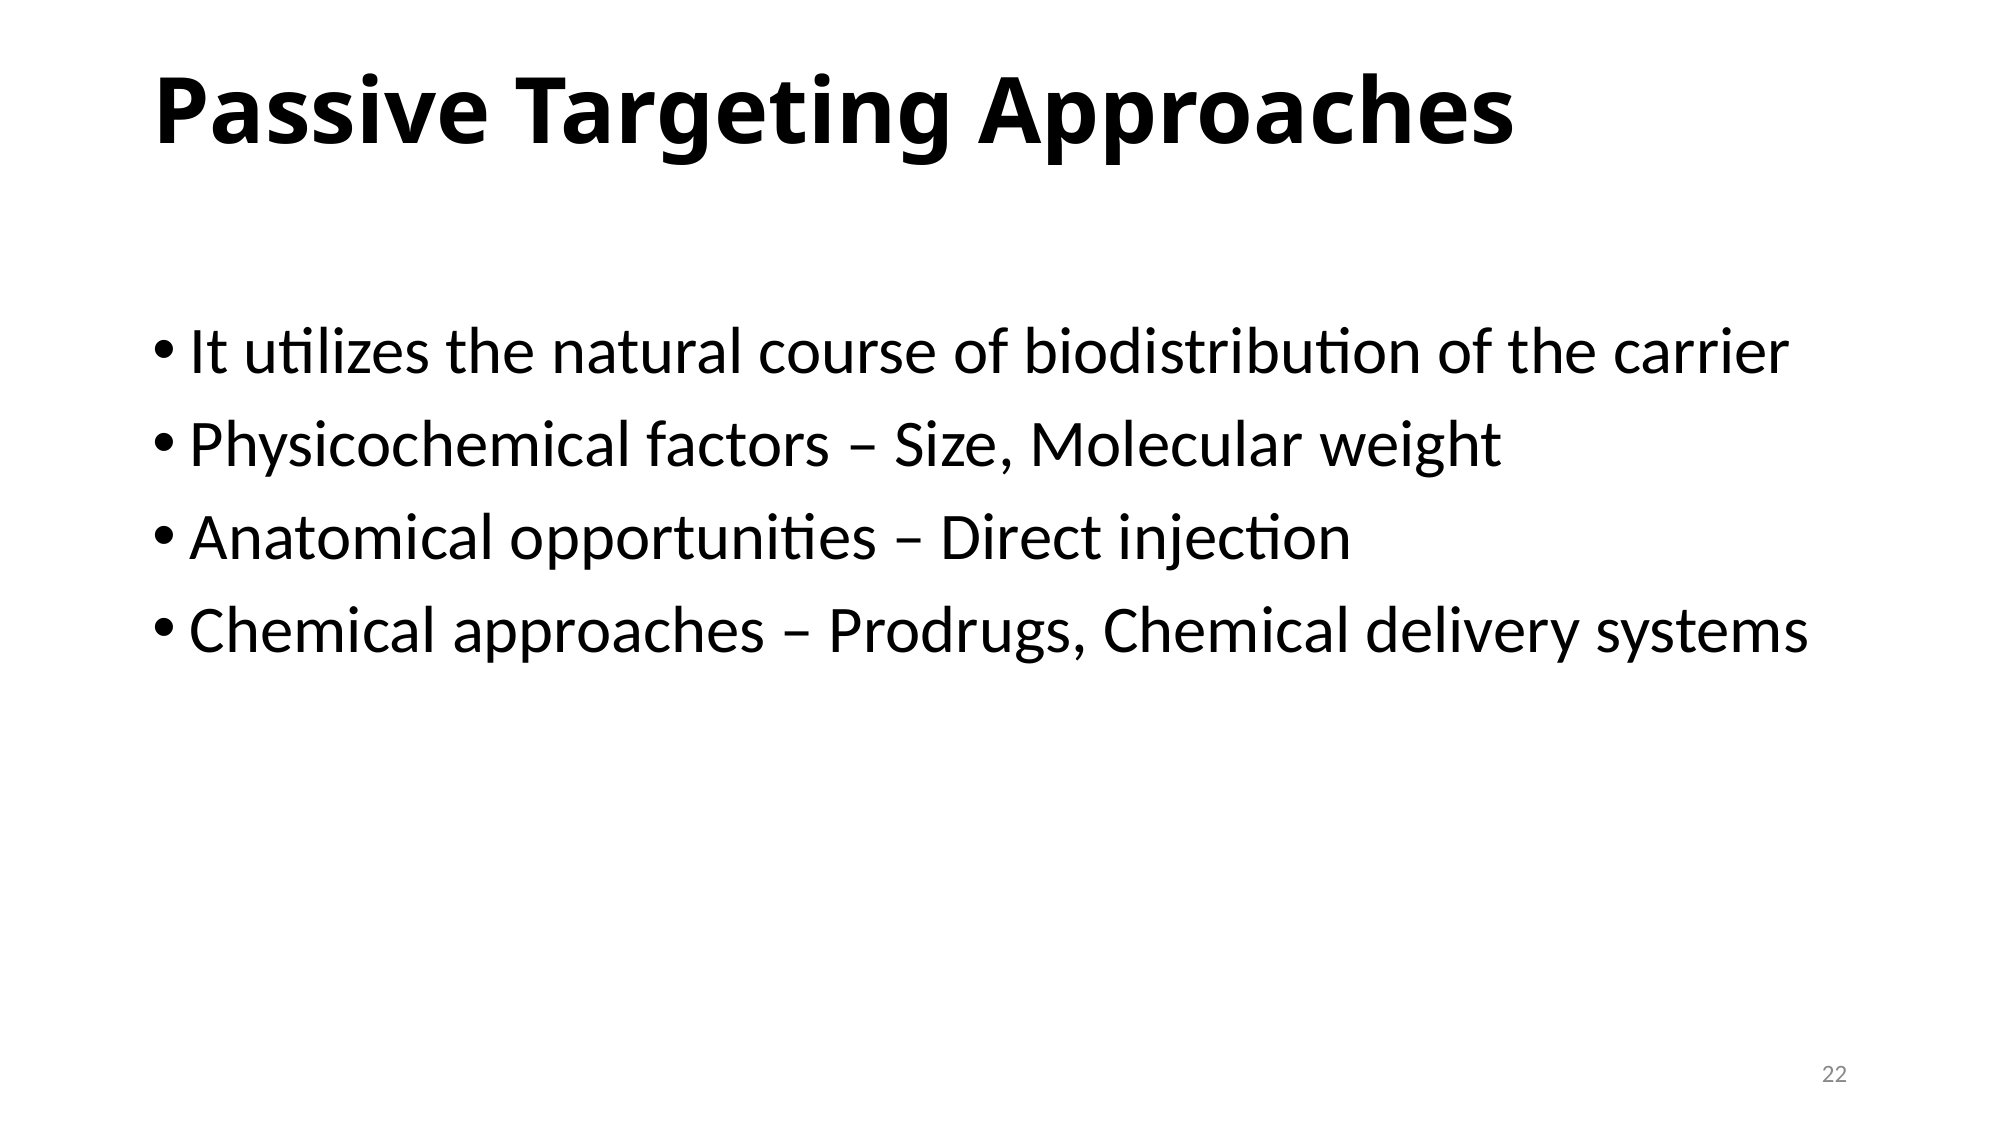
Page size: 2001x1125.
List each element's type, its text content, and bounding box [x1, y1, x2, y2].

list It utilizes the natural course of biodistribution of the carrier Physicochemical factors – Size, Molecular weight Anatomical opportunities – Direct injection Chemical approaches – Prodrugs, Chemical delivery systems [137, 308, 1863, 1014]
slide_number 22 [1412, 1042, 1863, 1103]
title Passive Targeting Approaches [137, 59, 1863, 278]
